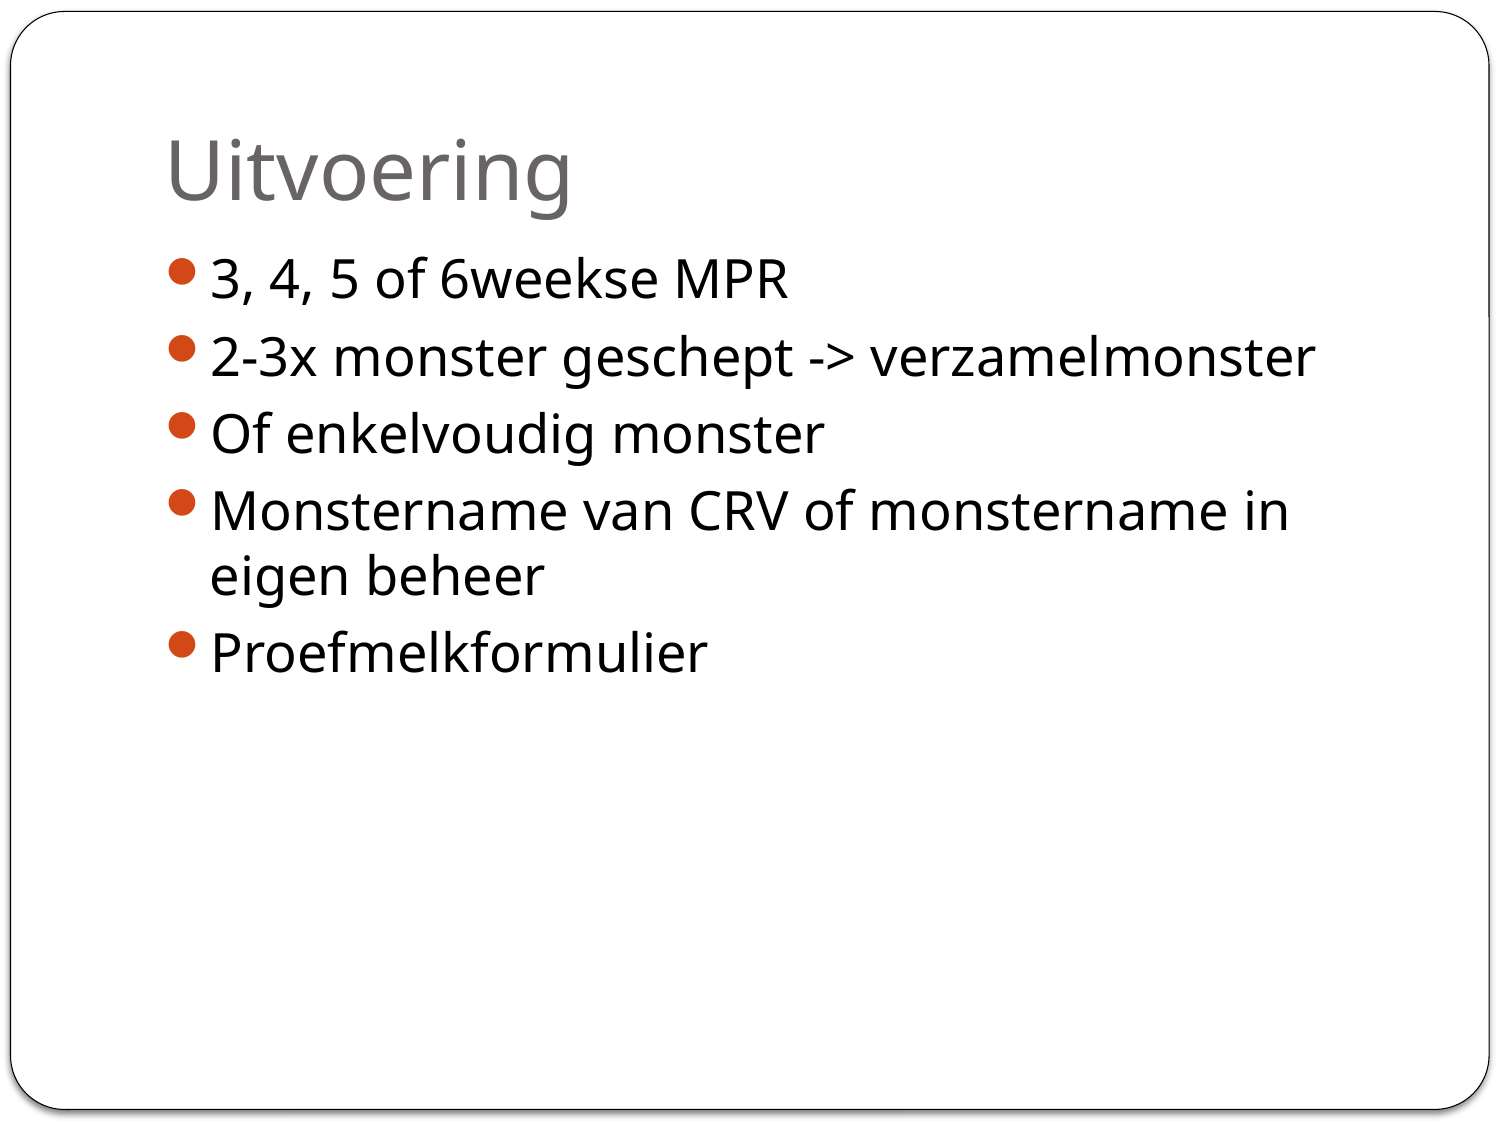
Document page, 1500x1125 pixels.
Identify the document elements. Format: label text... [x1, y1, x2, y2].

title Uitvoering [150, 45, 1425, 233]
list 3, 4, 5 of 6weekse MPR 2-3x monster geschept -> verzamelmonster Of enkelvoudig monster Monstername van CRV of monstername in eigen beheer Proefmelkformulier [150, 237, 1425, 988]
